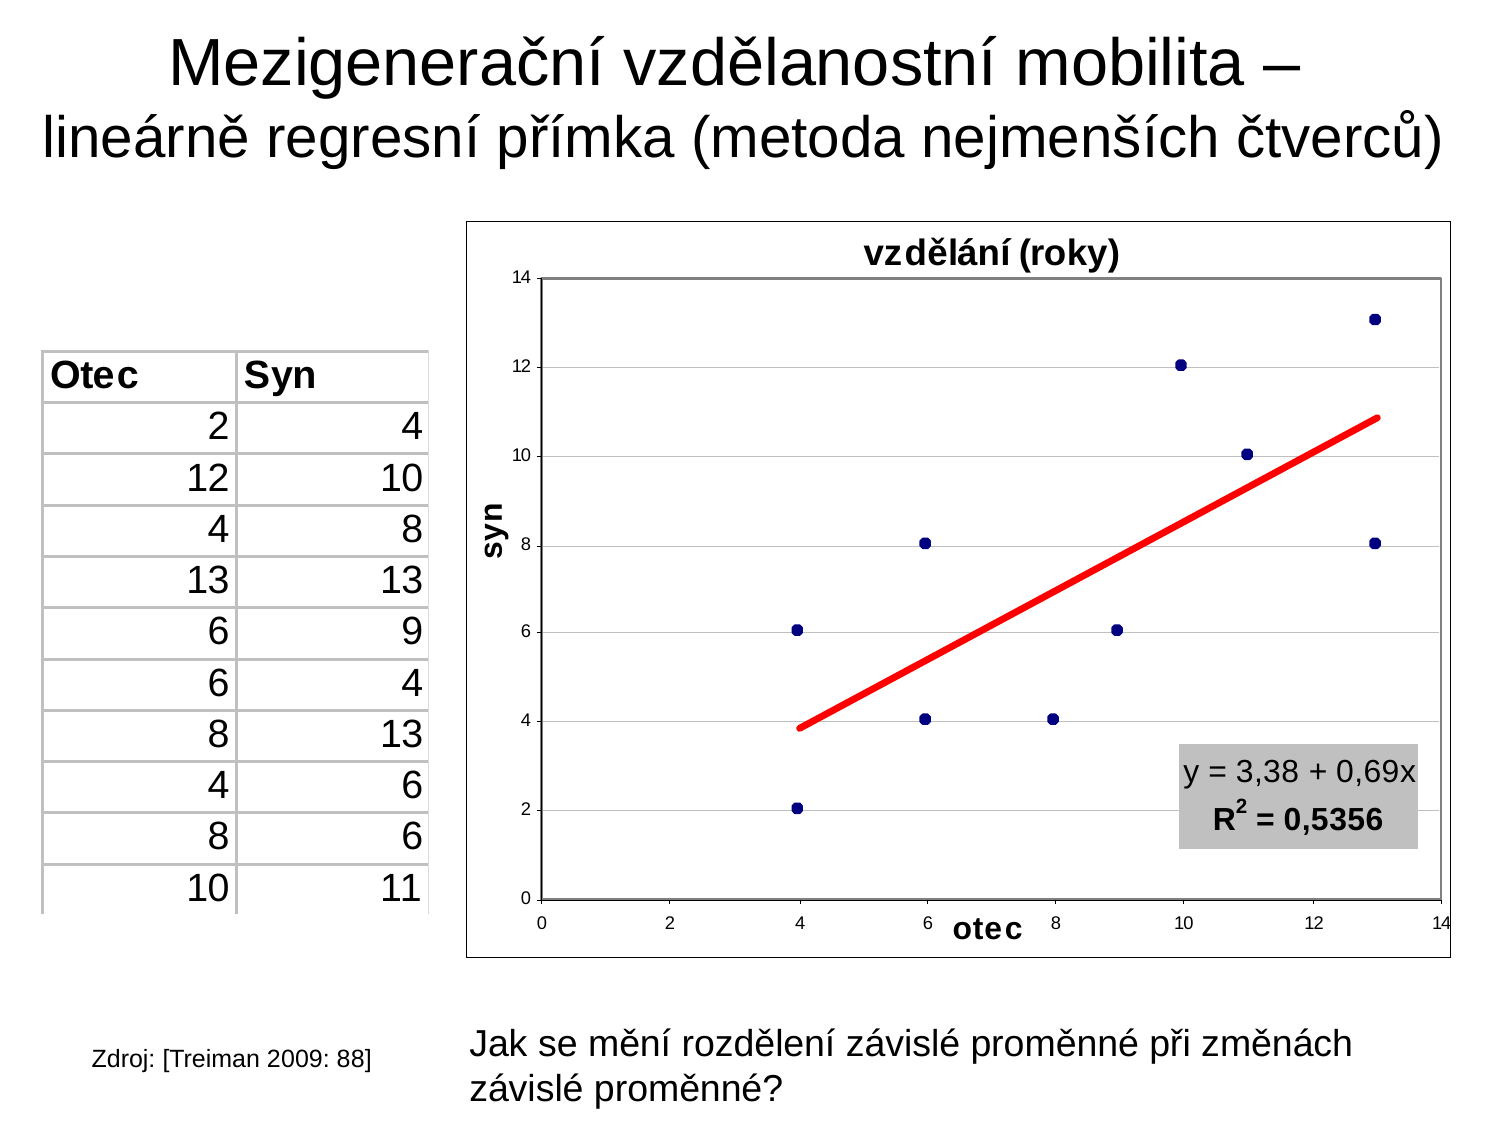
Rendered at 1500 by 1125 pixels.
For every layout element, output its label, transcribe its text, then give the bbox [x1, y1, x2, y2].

text_box Zdroj: [Treiman 2009: 88] [76, 1034, 454, 1080]
text_box Jak se mění rozdělení závislé proměnné při změnách závislé proměnné? [454, 1011, 1424, 1117]
picture [454, 209, 1465, 969]
title Mezigenerační vzdělanostní mobilita – lineárně regresní přímka (metoda nejmenších čtverců) [17, 0, 1471, 188]
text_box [40, 349, 432, 918]
